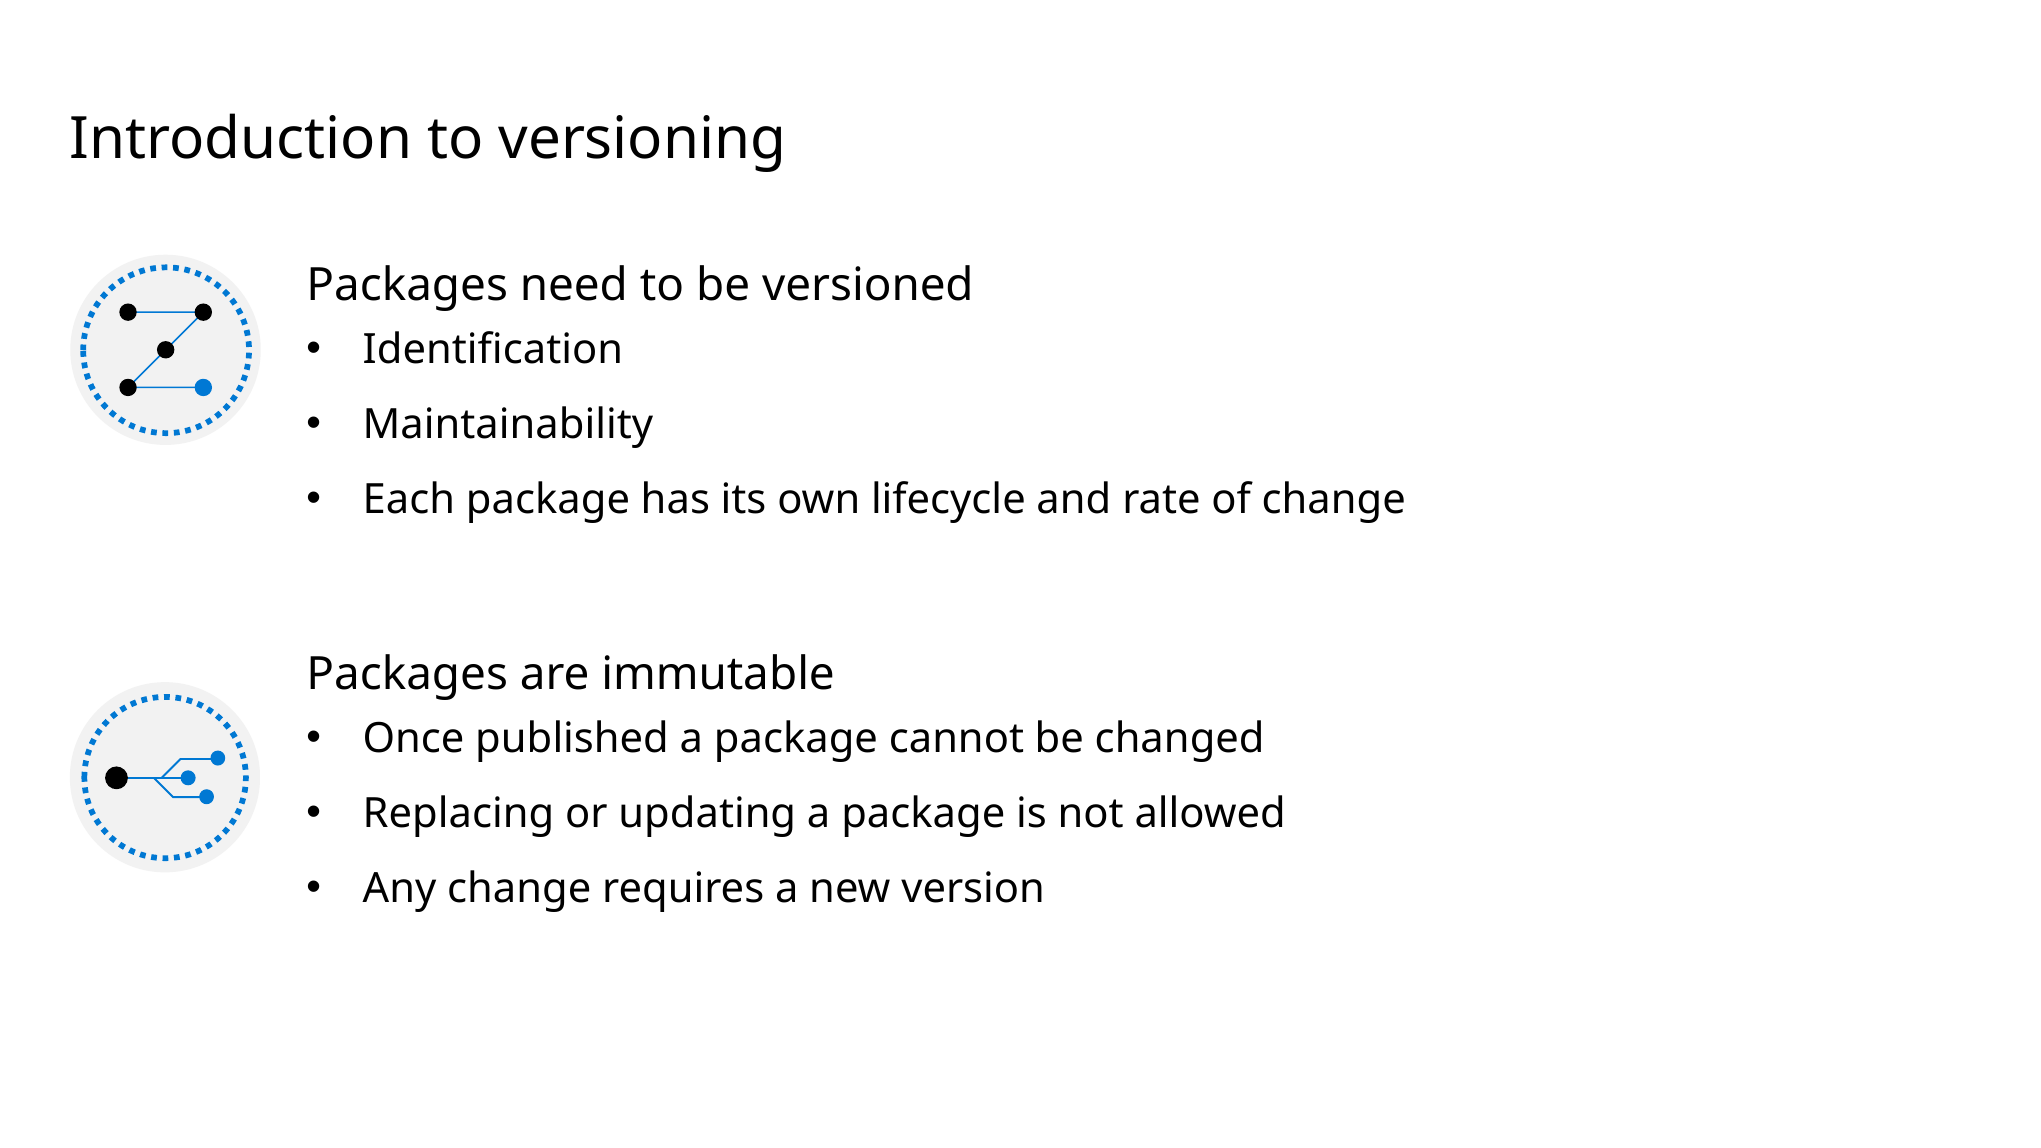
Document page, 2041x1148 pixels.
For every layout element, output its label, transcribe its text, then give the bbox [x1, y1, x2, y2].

text_box Packages need to be versioned Identification Maintainability Each package has its own lifecycle and rate of change [306, 254, 1428, 523]
picture [69, 254, 261, 446]
text_box Packages are immutable Once published a package cannot be changed Replacing or updating a package is not allowed Any change requires a new version [306, 643, 1428, 912]
picture [69, 681, 261, 873]
title Introduction to versioning [70, 103, 1969, 172]
